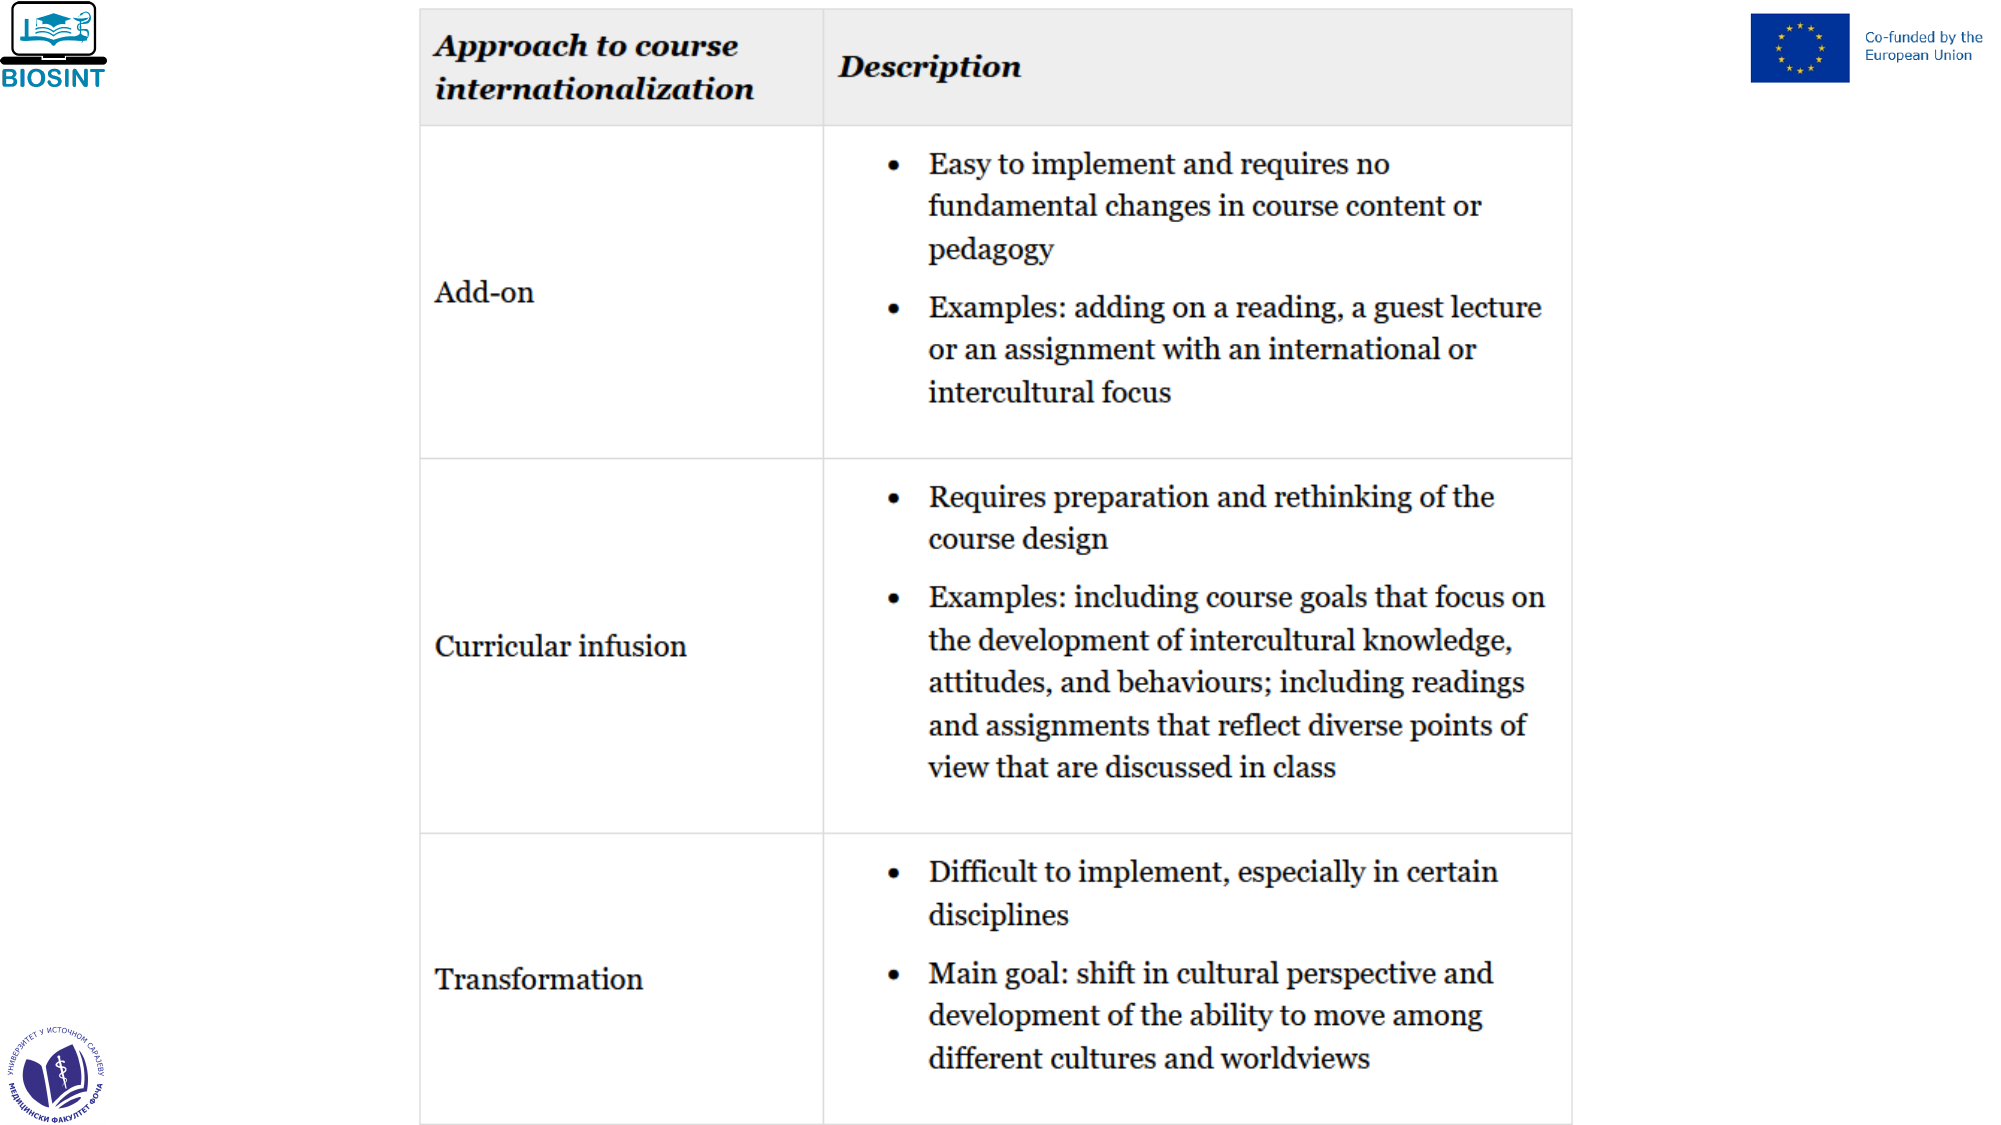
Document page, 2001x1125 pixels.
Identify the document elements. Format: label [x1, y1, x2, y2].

picture [1746, 1, 2000, 90]
picture [412, 1, 1582, 1125]
picture [77, 79, 83, 87]
picture [3, 1024, 107, 1125]
picture [32, 72, 40, 83]
picture [0, 1, 107, 87]
